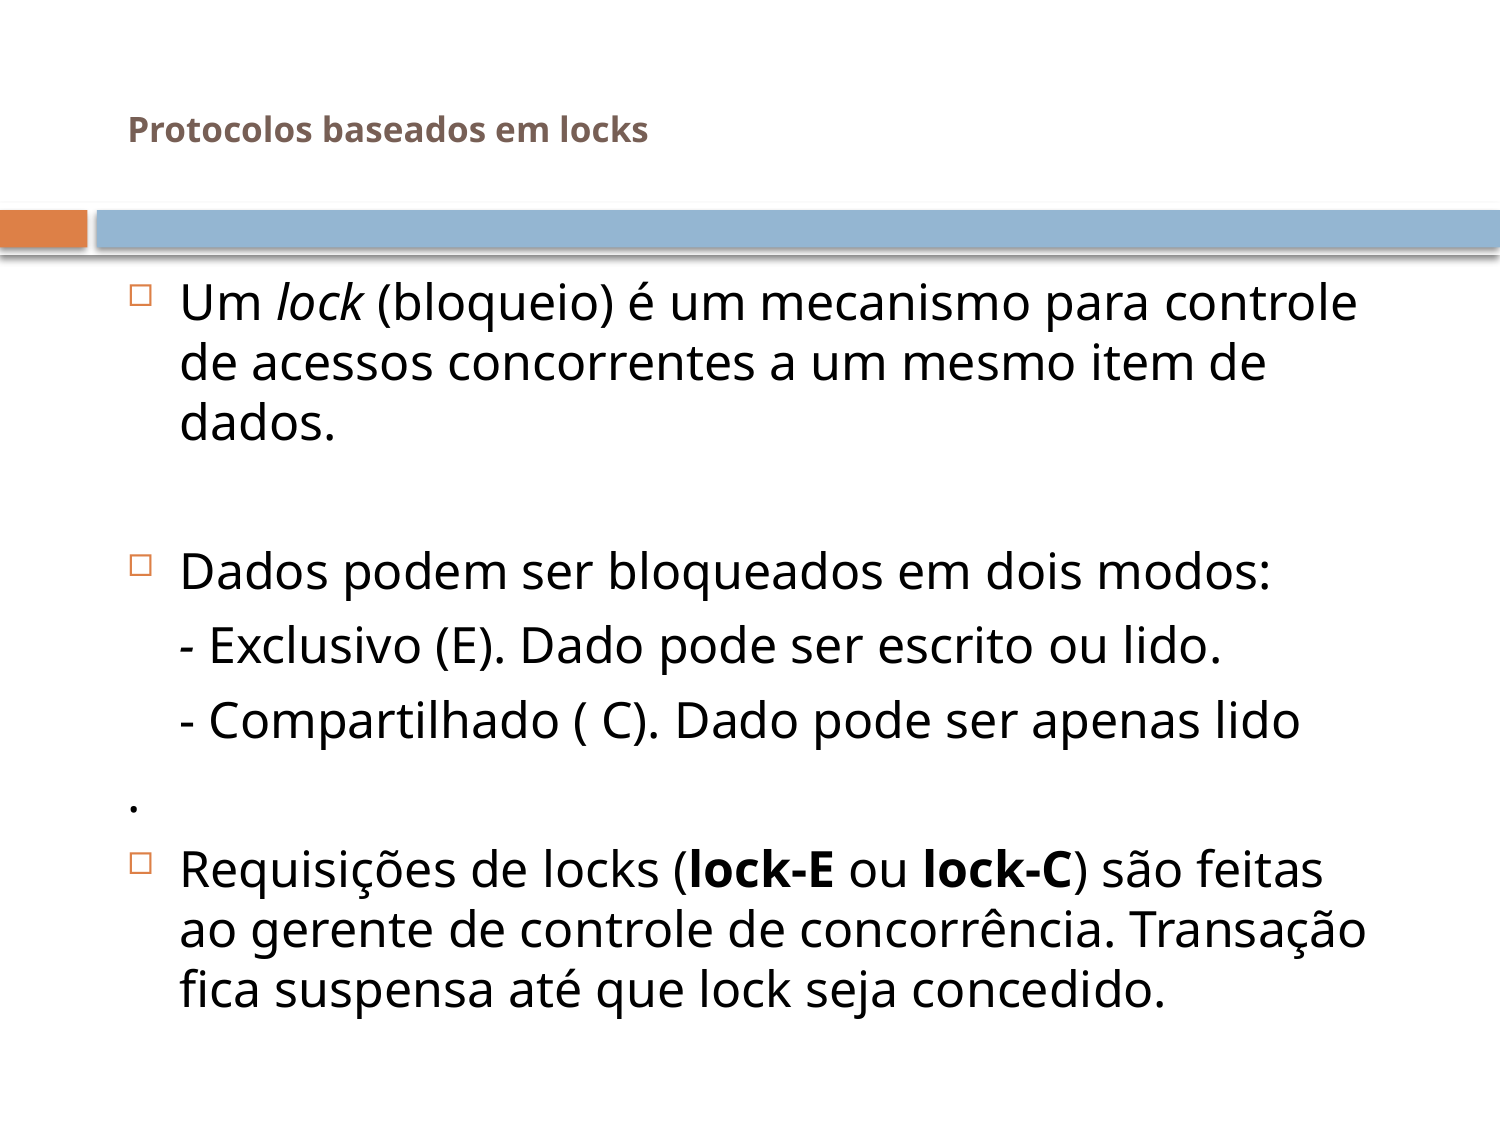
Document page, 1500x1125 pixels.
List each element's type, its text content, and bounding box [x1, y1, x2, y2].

list Um lock (bloqueio) é um mecanismo para controle de acessos concorrentes a um mesmo item de dados. Dados podem ser bloqueados em dois modos: - Exclusivo (E). Dado pode ser escrito ou lido. - Compartilhado ( C). Dado pode ser apenas lido . Requisições de locks (lock-E ou lock-C) são feitas ao gerente de controle de concorrência. Transação fica suspensa até que lock seja concedido. [112, 262, 1388, 1063]
title Protocolos baseados em locks [112, 99, 1388, 200]
